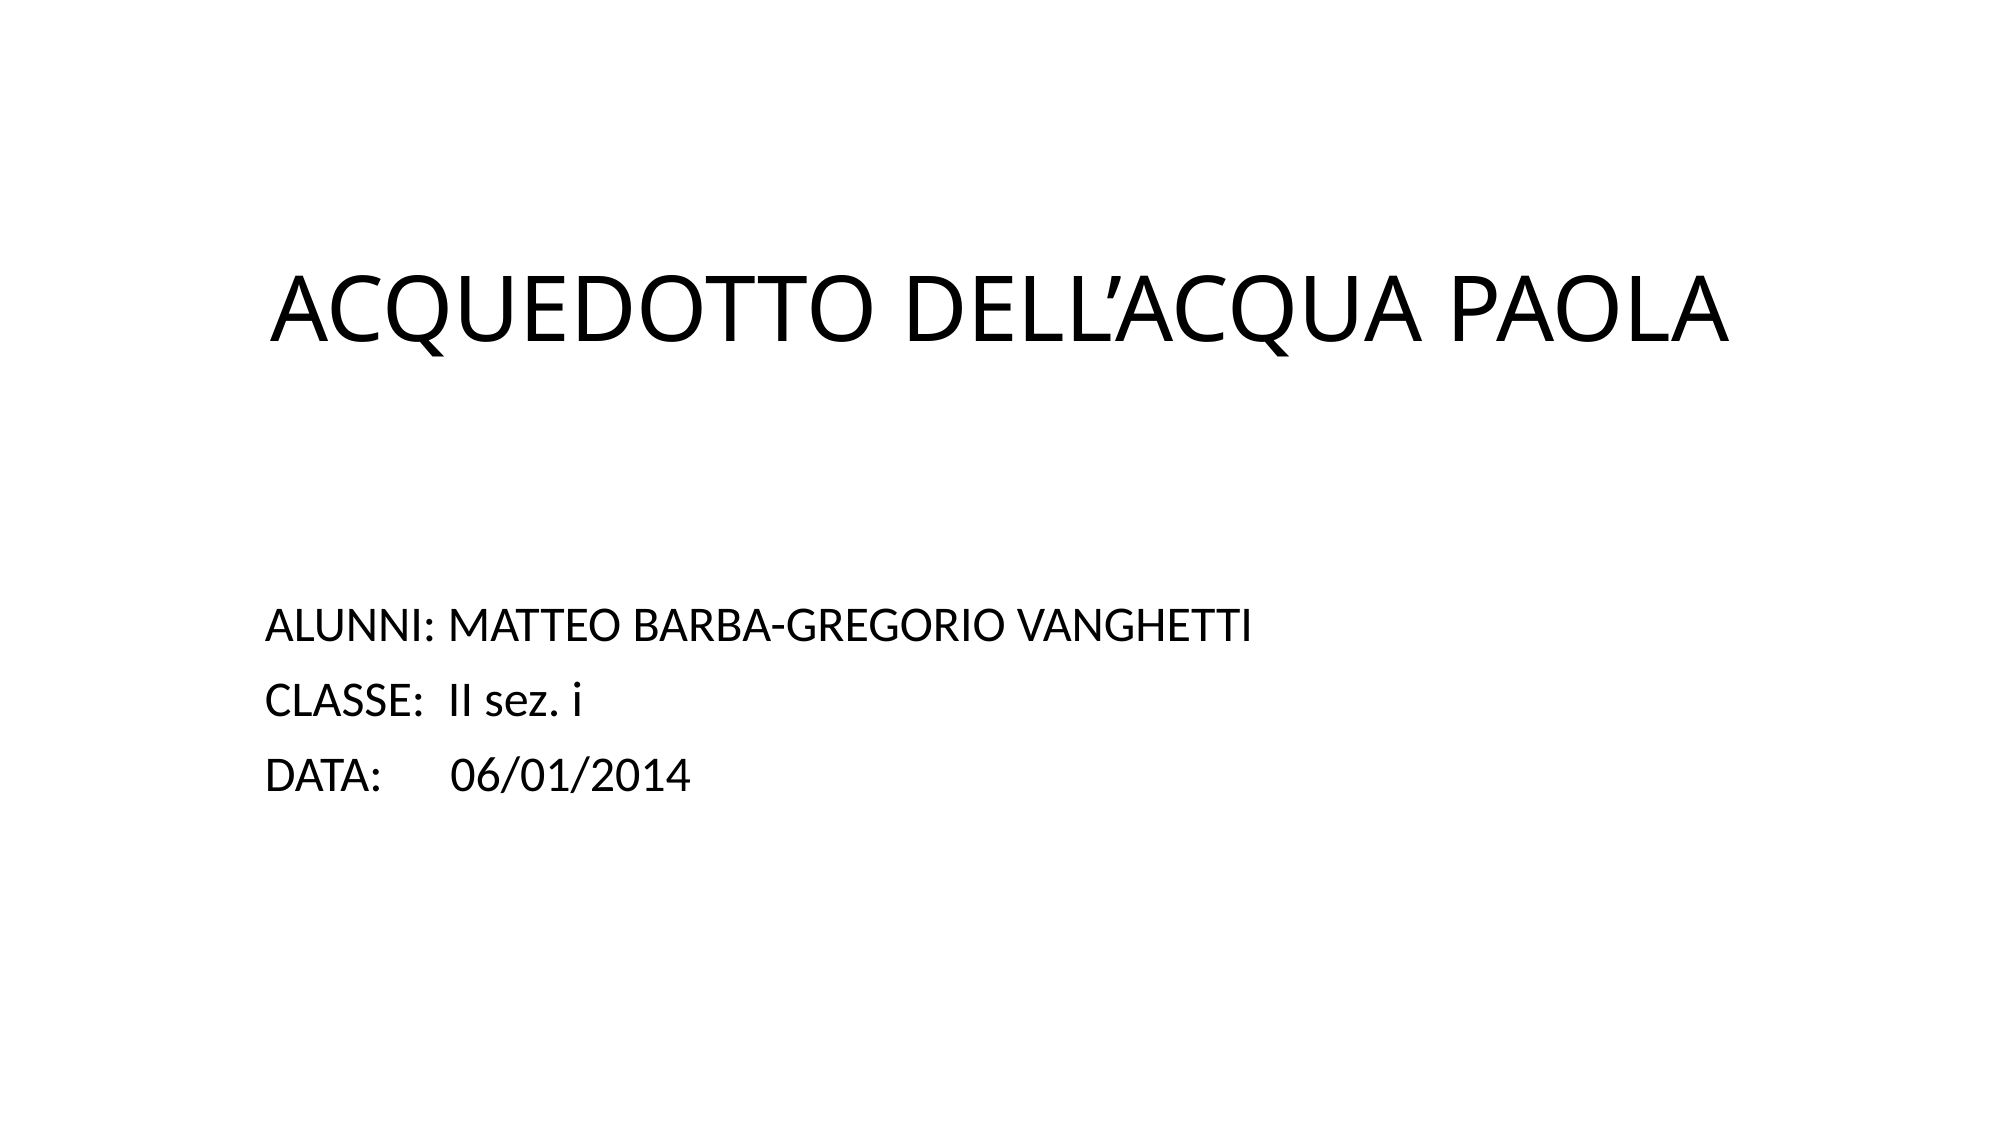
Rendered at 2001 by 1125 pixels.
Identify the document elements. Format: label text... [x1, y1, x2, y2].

title ACQUEDOTTO DELL’ACQUA PAOLA [249, 184, 1750, 576]
subtitle ALUNNI: MATTEO BARBA-GREGORIO VANGHETTI CLASSE: II sez. i DATA: 06/01/2014 [249, 590, 1750, 863]
